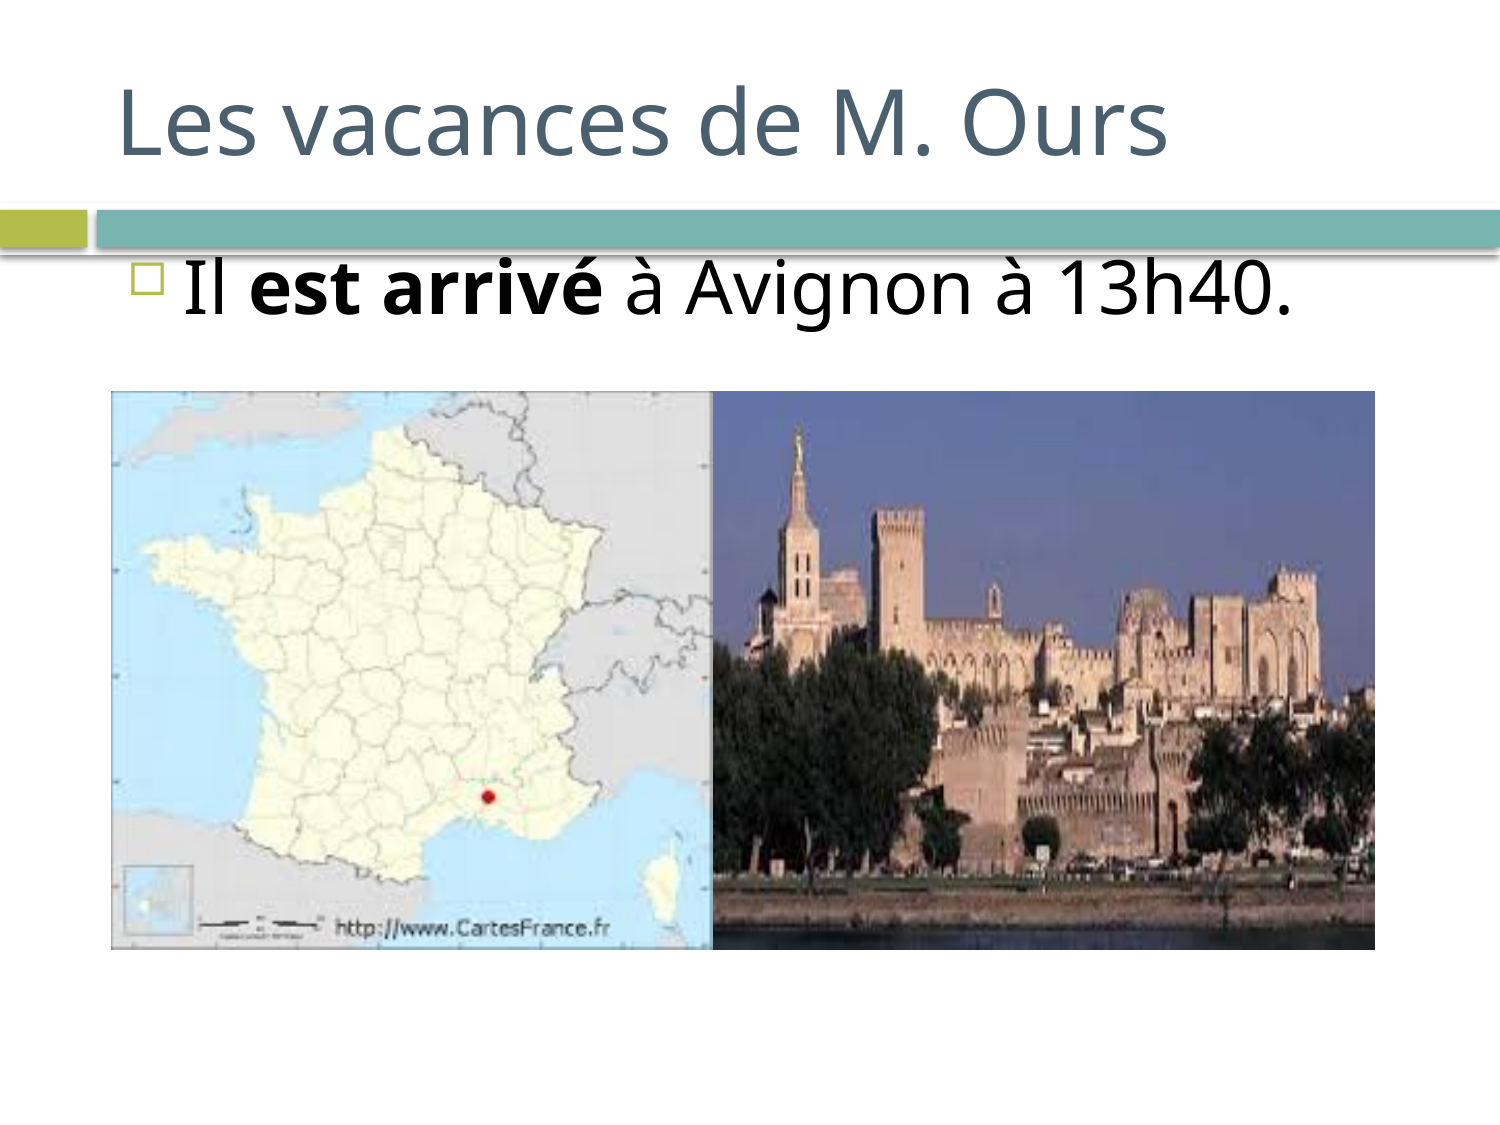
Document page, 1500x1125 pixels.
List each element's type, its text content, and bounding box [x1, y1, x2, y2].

picture [110, 391, 1376, 951]
title Les vacances de M. Ours [100, 37, 1438, 200]
list Il est arrivé à Avignon à 13h40. [112, 249, 1500, 388]
